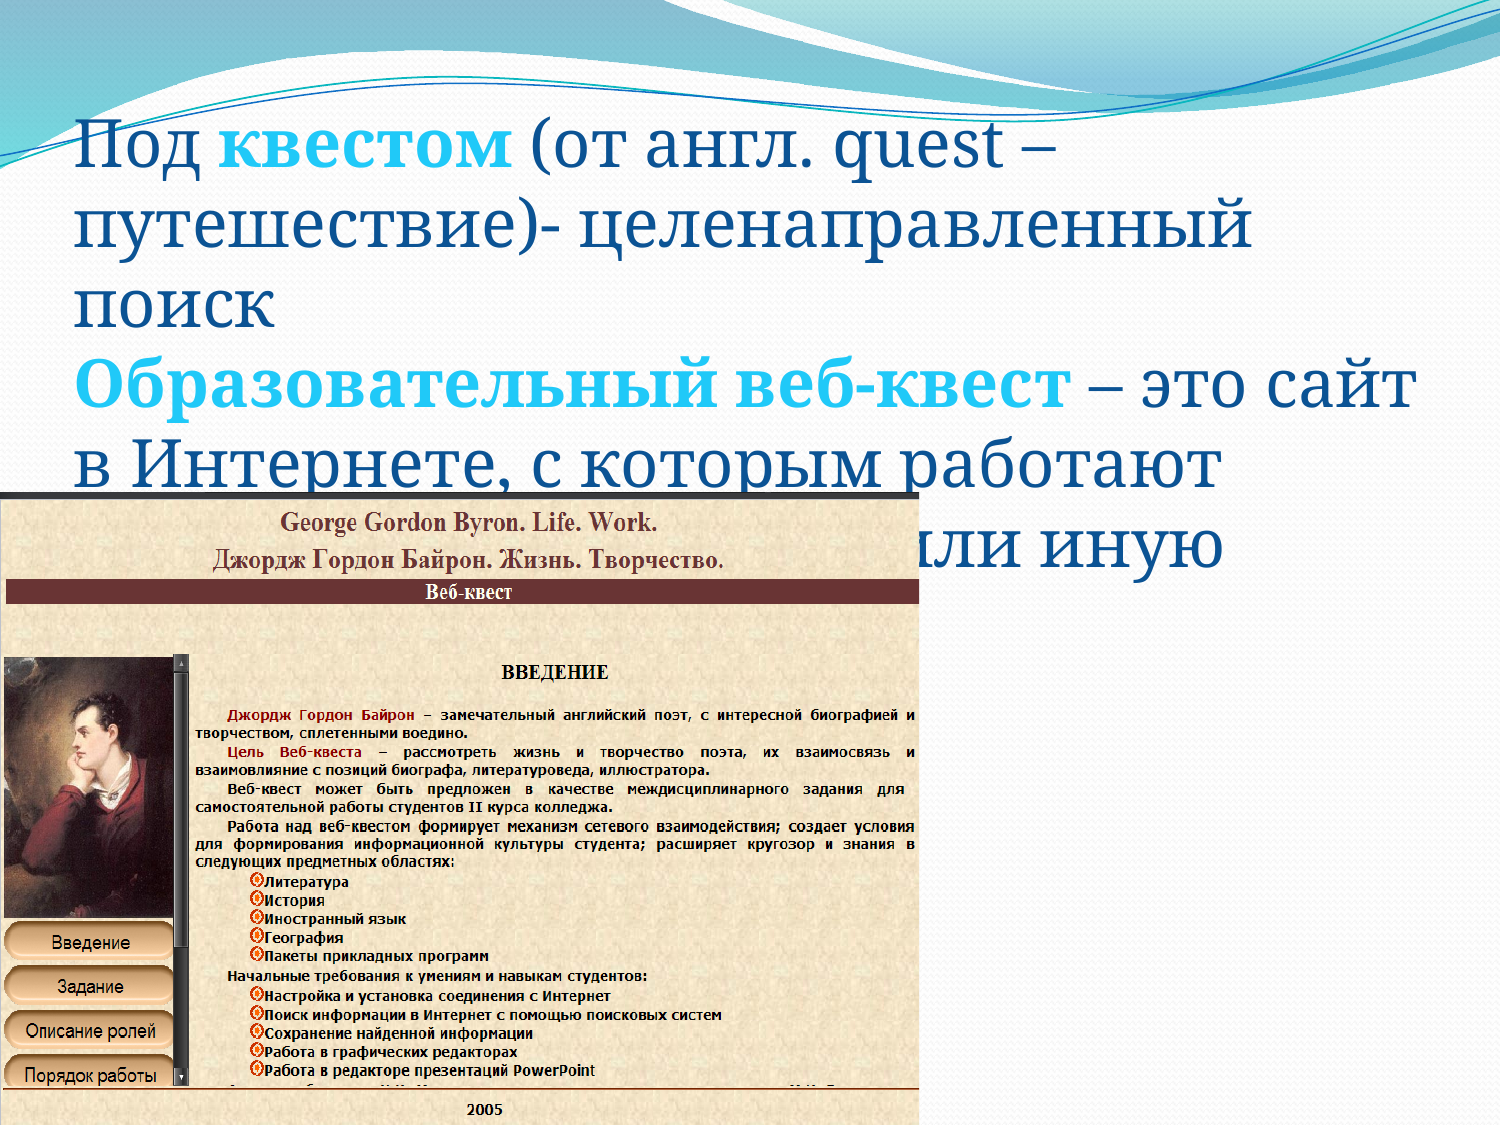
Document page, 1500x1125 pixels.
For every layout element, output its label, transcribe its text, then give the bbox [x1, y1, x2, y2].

text_box Под квестом (от англ. quest – путешествие)- целенаправленный поиск Образовательный веб-квест – это сайт в Интернете, с которым работают учащиеся, выполняя ту или иную учебную задачу [58, 93, 1477, 1119]
picture [0, 491, 920, 1125]
